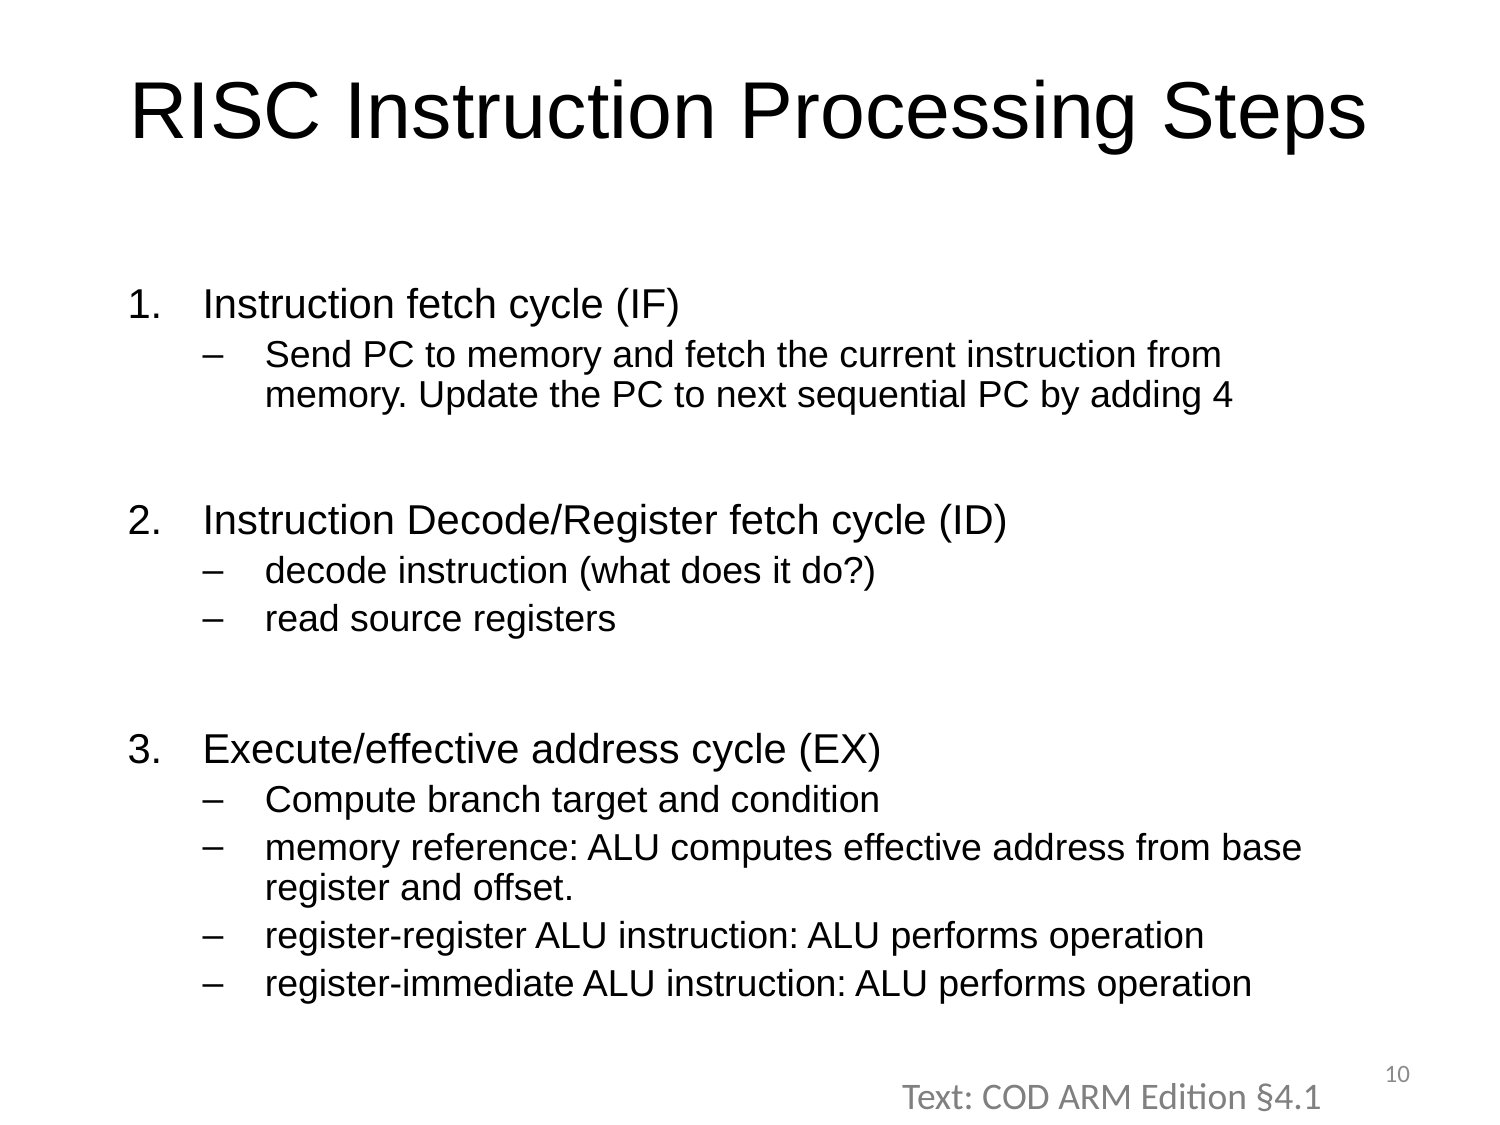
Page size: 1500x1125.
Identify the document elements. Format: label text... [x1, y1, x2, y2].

text_box Text: COD ARM Edition §4.1 [887, 1064, 1350, 1125]
list Instruction fetch cycle (IF) Send PC to memory and fetch the current instruction from memory. Update the PC to next sequential PC by adding 4 Instruction Decode/Register fetch cycle (ID) decode instruction (what does it do?) read source registers Execute/effective address cycle (EX) Compute branch target and condition memory reference: ALU computes effective address from base register and offset. register-register ALU instruction: ALU performs operation register-immediate ALU instruction: ALU performs operation [112, 275, 1388, 1050]
slide_number 10 [1074, 1042, 1425, 1103]
title RISC Instruction Processing Steps [75, 12, 1425, 200]
